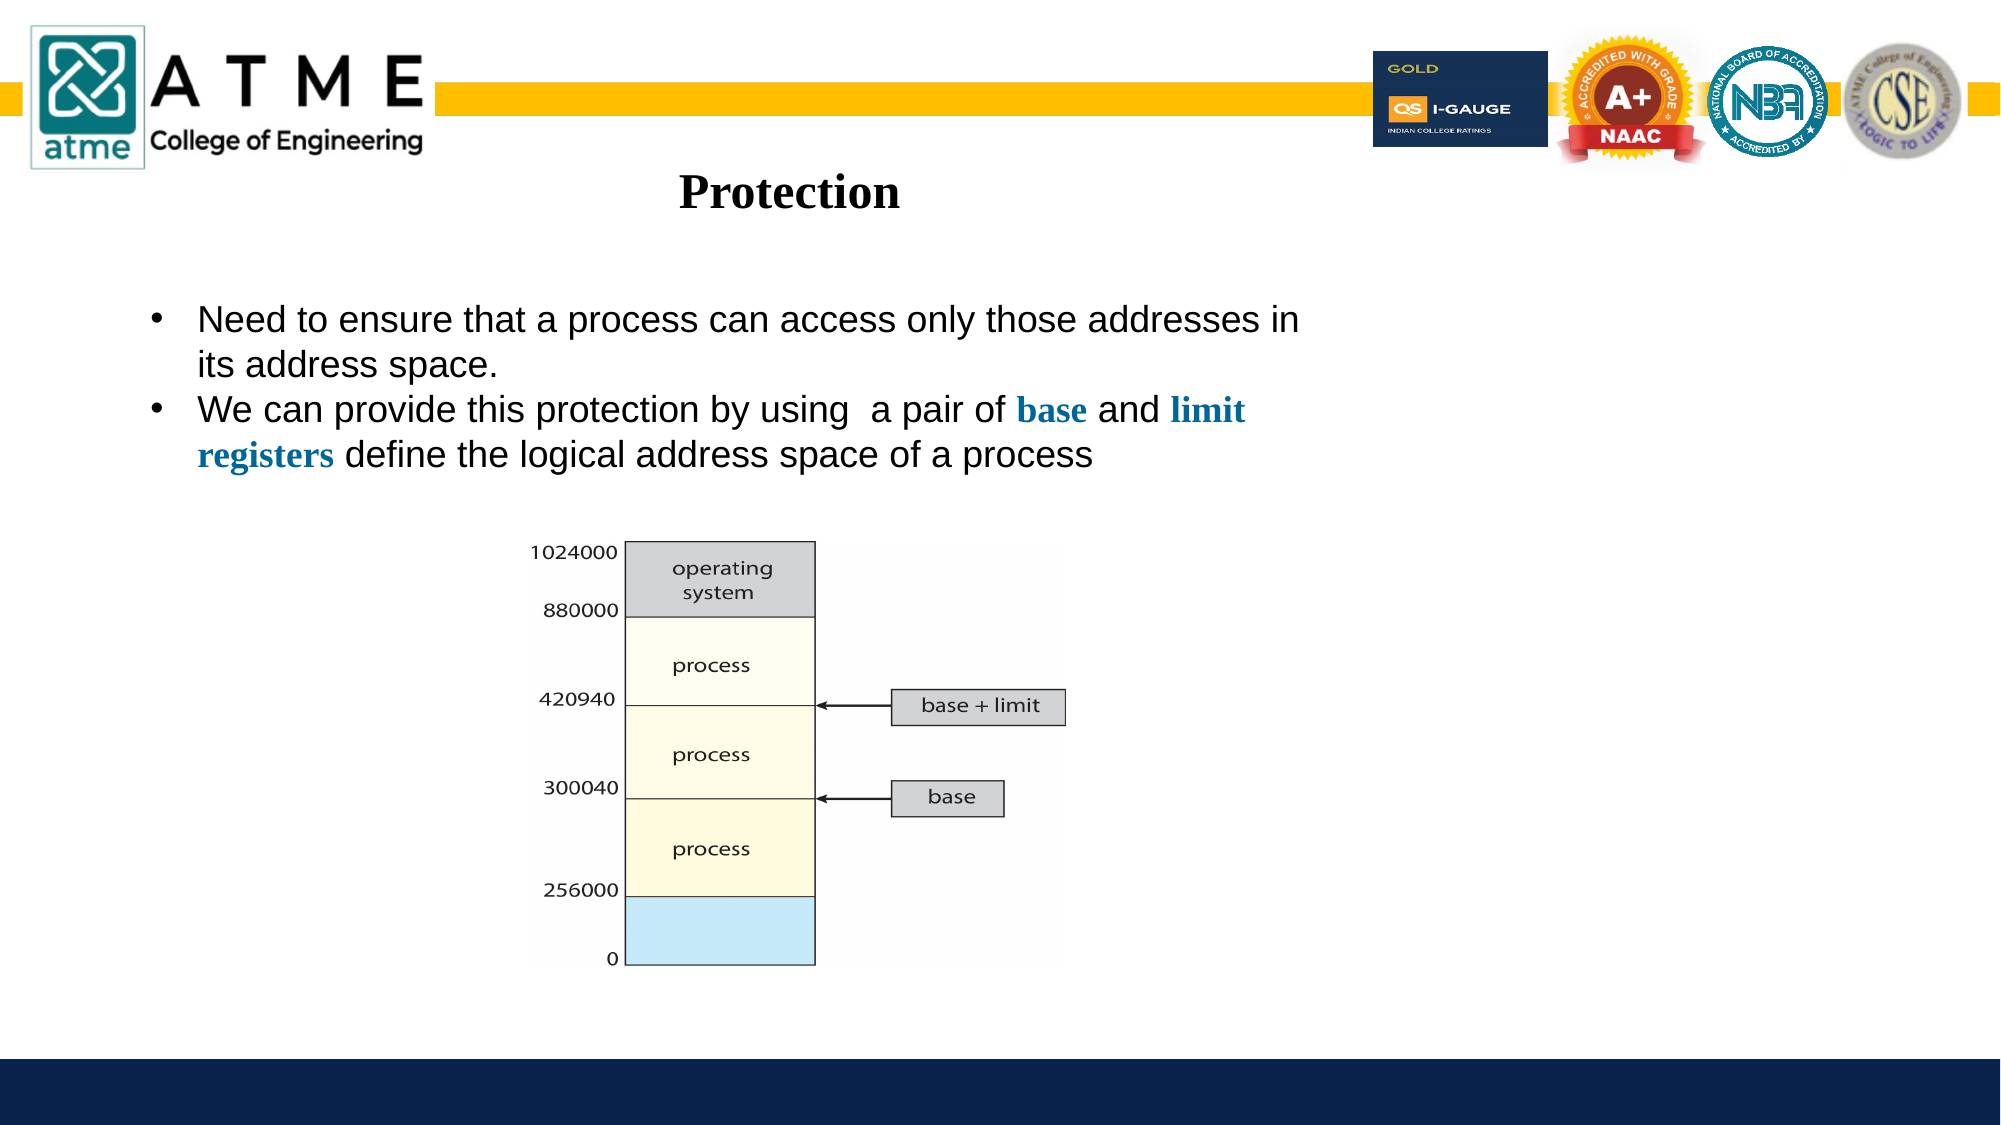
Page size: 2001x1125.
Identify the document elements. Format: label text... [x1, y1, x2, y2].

picture [0, 1059, 2001, 1125]
list Need to ensure that a process can access only those addresses in its address space. We can provide this protection by using a pair of base and limit registers define the logical address space of a process [135, 288, 1356, 563]
picture [22, 15, 435, 178]
title Protection [664, 151, 1741, 246]
picture [1840, 26, 1968, 176]
picture [529, 541, 1066, 971]
picture [1373, 20, 1828, 157]
